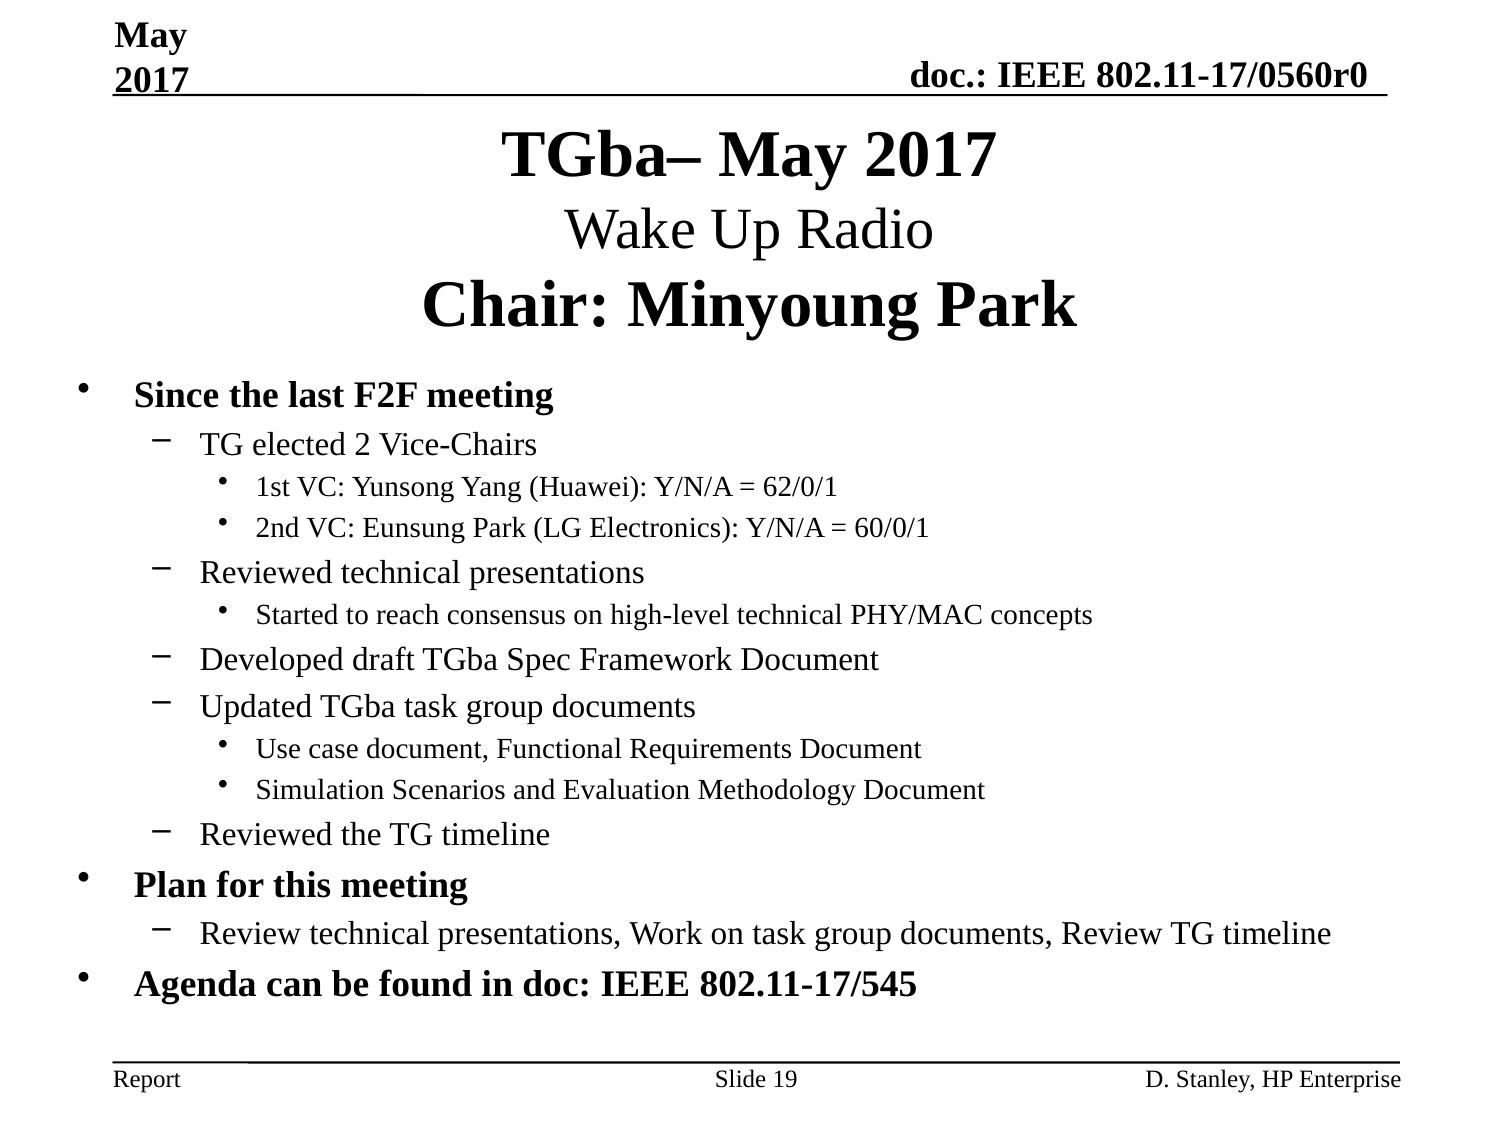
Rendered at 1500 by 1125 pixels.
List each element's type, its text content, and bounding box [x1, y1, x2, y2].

slide_number Slide 19 [712, 1062, 800, 1093]
footer D. Stanley, HP Enterprise [1057, 1062, 1402, 1093]
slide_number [114, 54, 269, 100]
title TGba– May 2017 Wake Up Radio Chair: Minyoung Park [112, 137, 1388, 313]
list Since the last F2F meeting TG elected 2 Vice-Chairs 1st VC: Yunsong Yang (Huawei): Y/N/A = 62/0/1 2nd VC: Eunsung Park (LG Electronics): Y/N/A = 60/0/1 Reviewed technical presentations Started to reach consensus on high-level technical PHY/MAC concepts Developed draft TGba Spec Framework Document Updated TGba task group documents Use case document, Functional Requirements Document Simulation Scenarios and Evaluation Methodology Document Reviewed the TG timeline Plan for this meeting Review technical presentations, Work on task group documents, Review TG timeline Agenda can be found in doc: IEEE 802.11-17/545 [62, 362, 1463, 1100]
